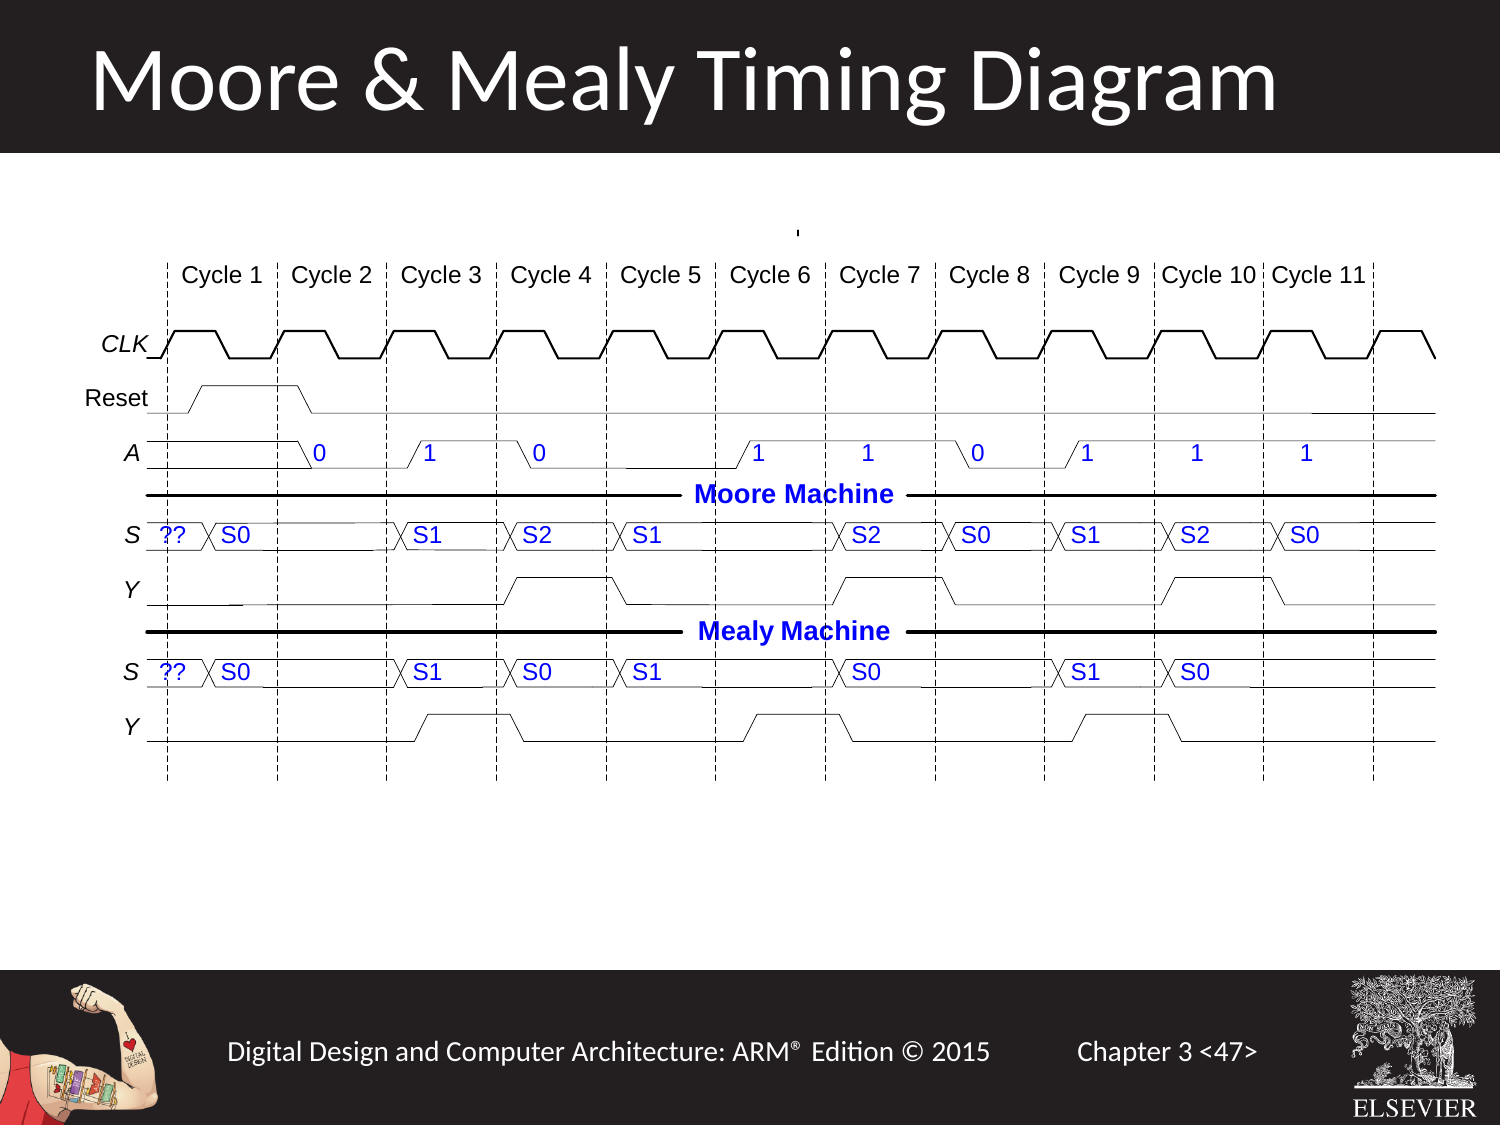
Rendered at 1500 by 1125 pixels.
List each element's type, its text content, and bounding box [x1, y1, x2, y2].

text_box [37, 224, 1442, 788]
picture [0, 979, 163, 1125]
picture [1350, 974, 1477, 1117]
text_box Moore & Mealy Timing Diagram [75, 11, 1375, 136]
